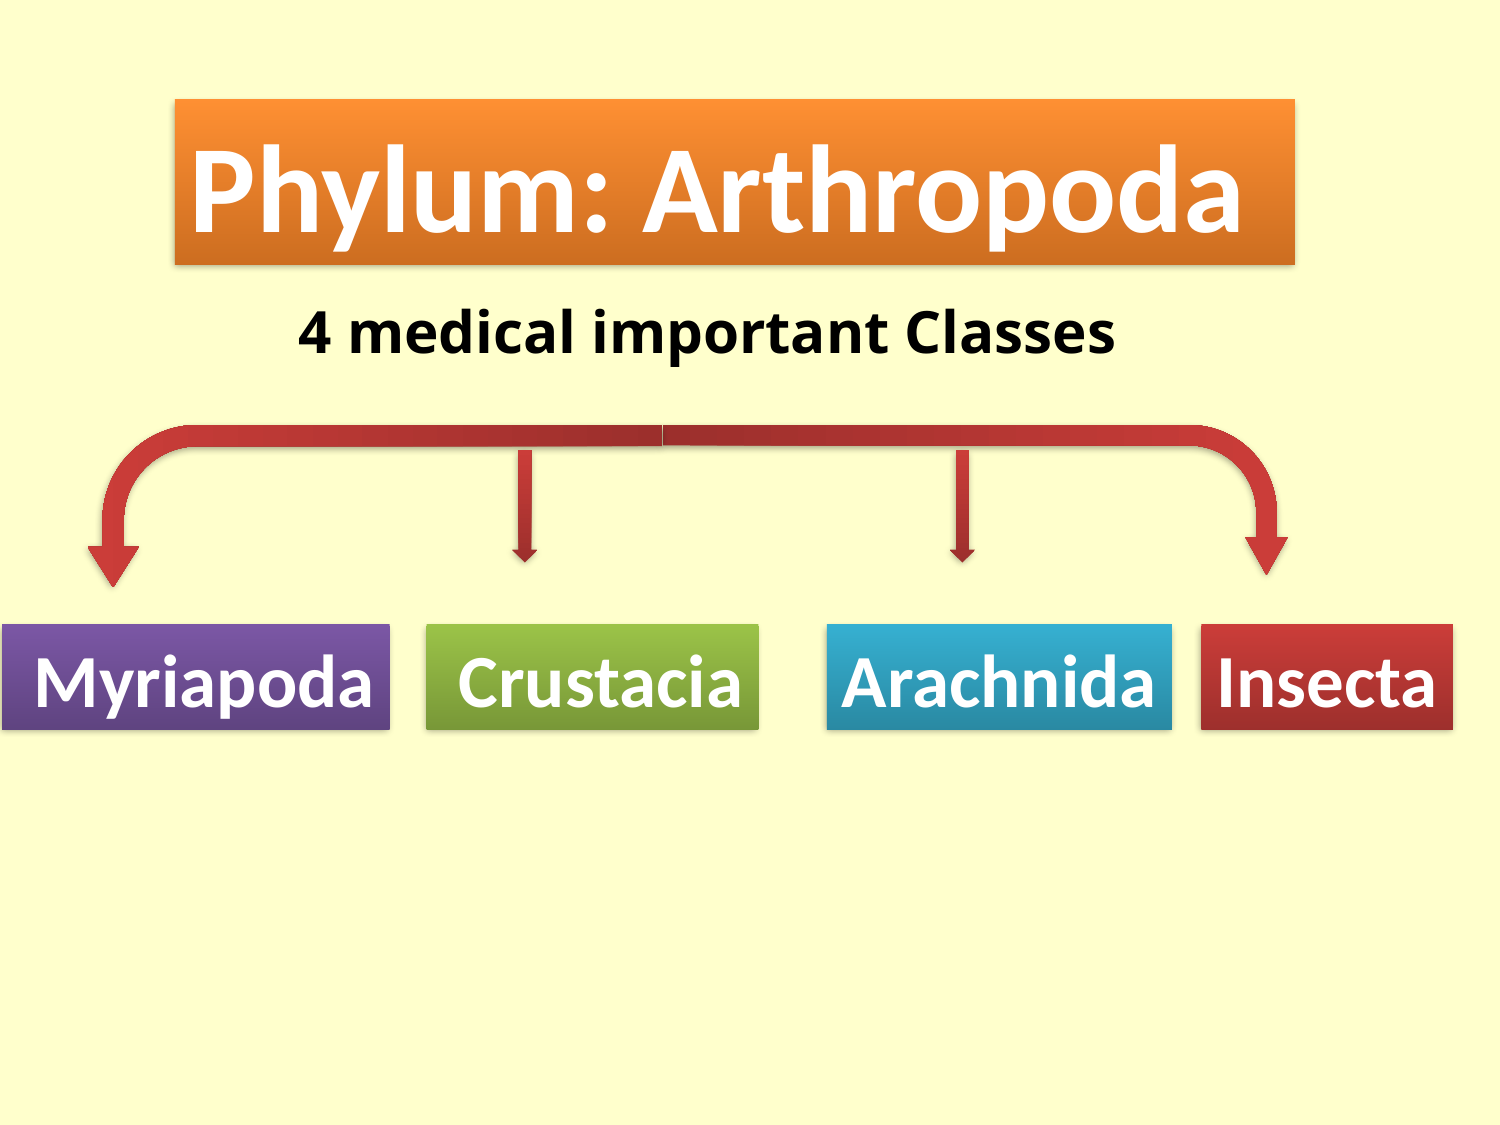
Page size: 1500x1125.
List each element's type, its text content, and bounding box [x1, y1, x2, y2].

text_box Myriapoda [2, 624, 390, 730]
text_box [512, 450, 538, 563]
text_box [87, 424, 663, 588]
text_box 4 medical important Classes [283, 287, 1147, 373]
text_box Arachnida [826, 624, 1172, 730]
text_box Insecta [1201, 624, 1453, 730]
text_box Crustacia [426, 624, 759, 730]
text_box [663, 424, 1288, 575]
text_box [949, 450, 975, 563]
text_box Phylum: Arthropoda [174, 99, 1295, 265]
